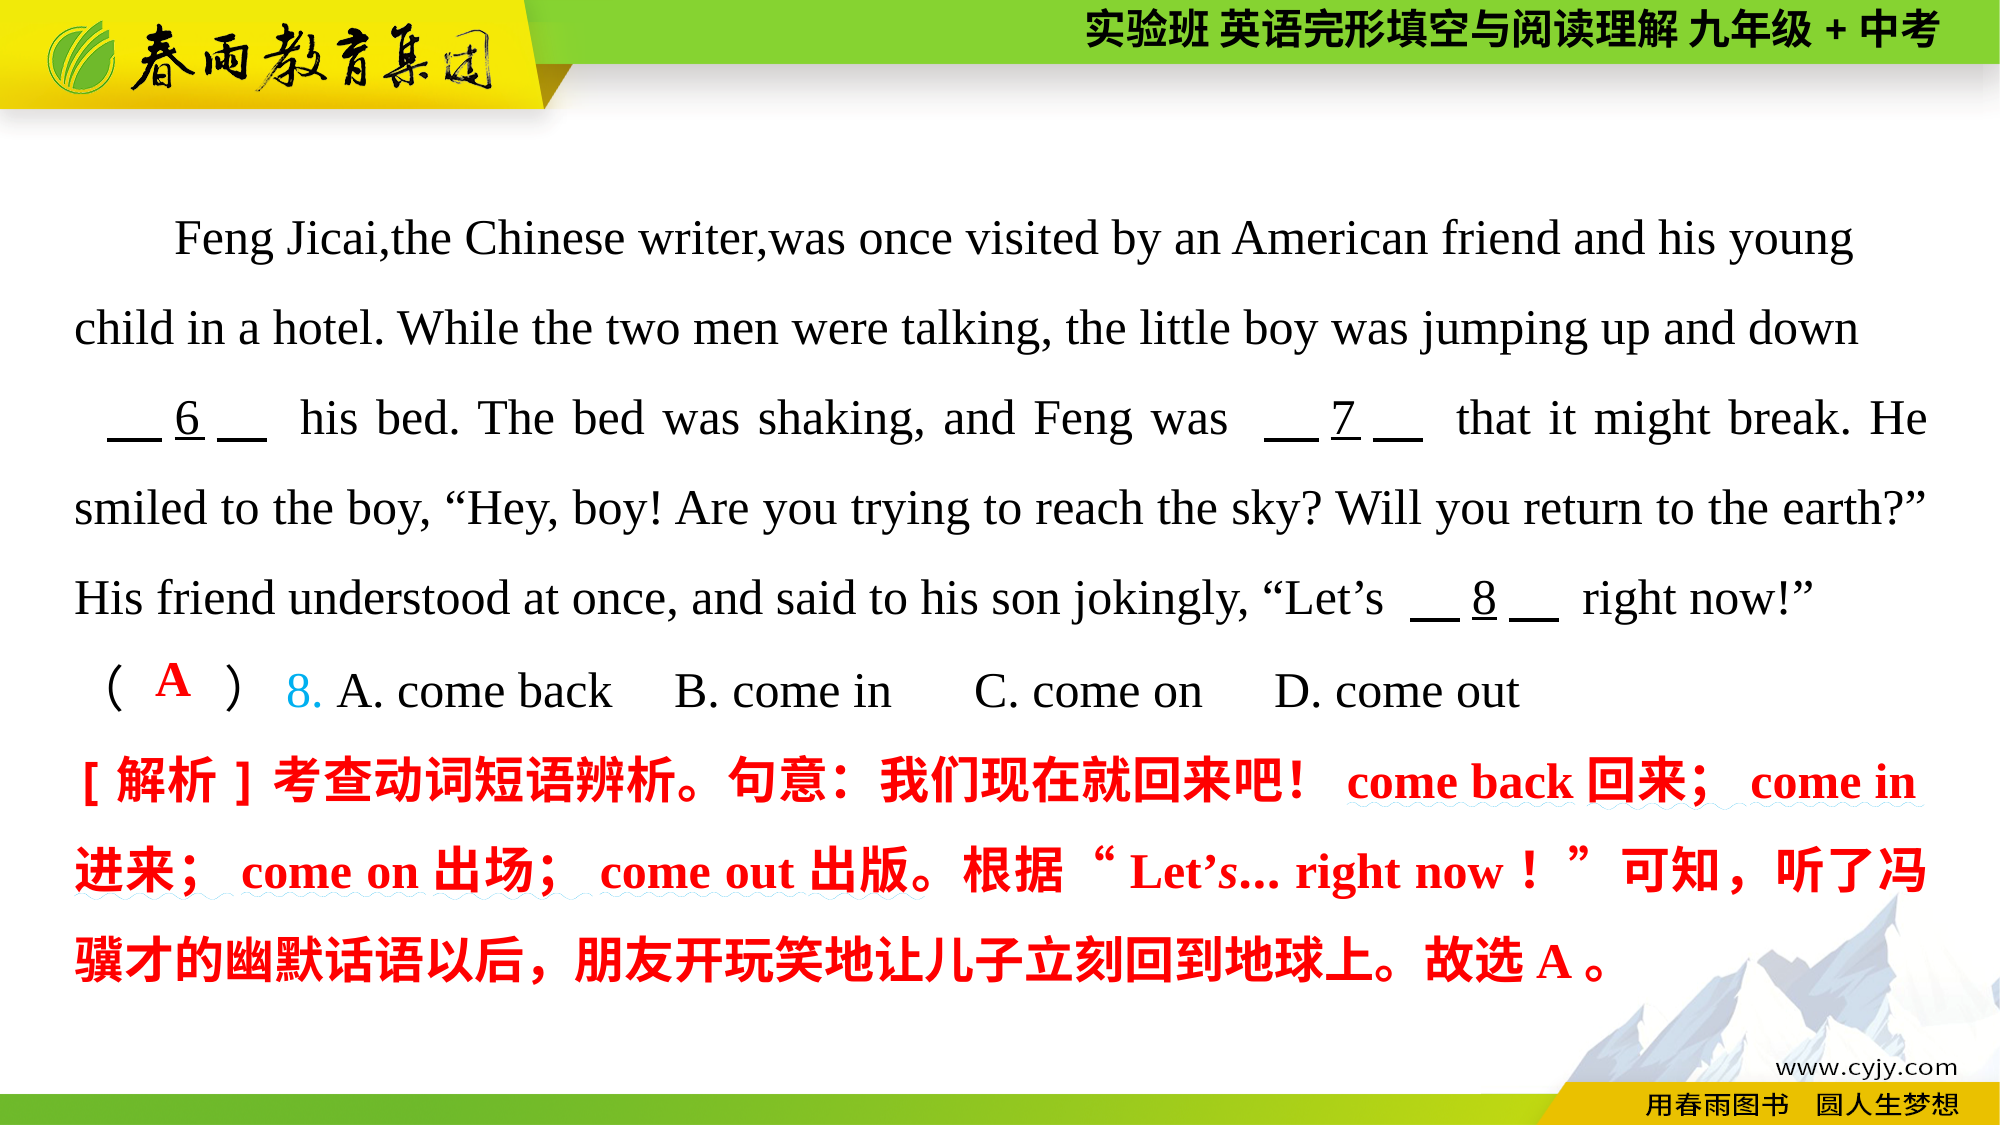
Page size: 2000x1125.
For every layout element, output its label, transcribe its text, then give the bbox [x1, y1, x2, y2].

picture [0, 0, 2000, 1125]
list Feng Jicai,the Chinese writer,was once visited by an American friend and his young child in a hotel. While the two men were talking, the little boy was jumping up and down 6 his bed. The bed was shaking, and Feng was 7 that it might break. He smiled to the boy, “Hey, boy! Are you trying to reach the sky? Will you return to the earth?” His friend understood at once, and said to his son jokingly, “Let’s 8 right now!” [59, 166, 1944, 620]
text_box [解析]考查动词短语辨析。句意：我们现在就回来吧！come back回来；come in进来；come on出场；come out出版。根据“Let’s... right now！”可知，听了冯骥才的幽默话语以后，朋友开玩笑地让儿子立刻回到地球上。故选A。 [59, 726, 1944, 997]
text_box A [140, 639, 206, 714]
text_box （ ）8. A. come back B. come in C. come on D. come out [59, 620, 1944, 726]
